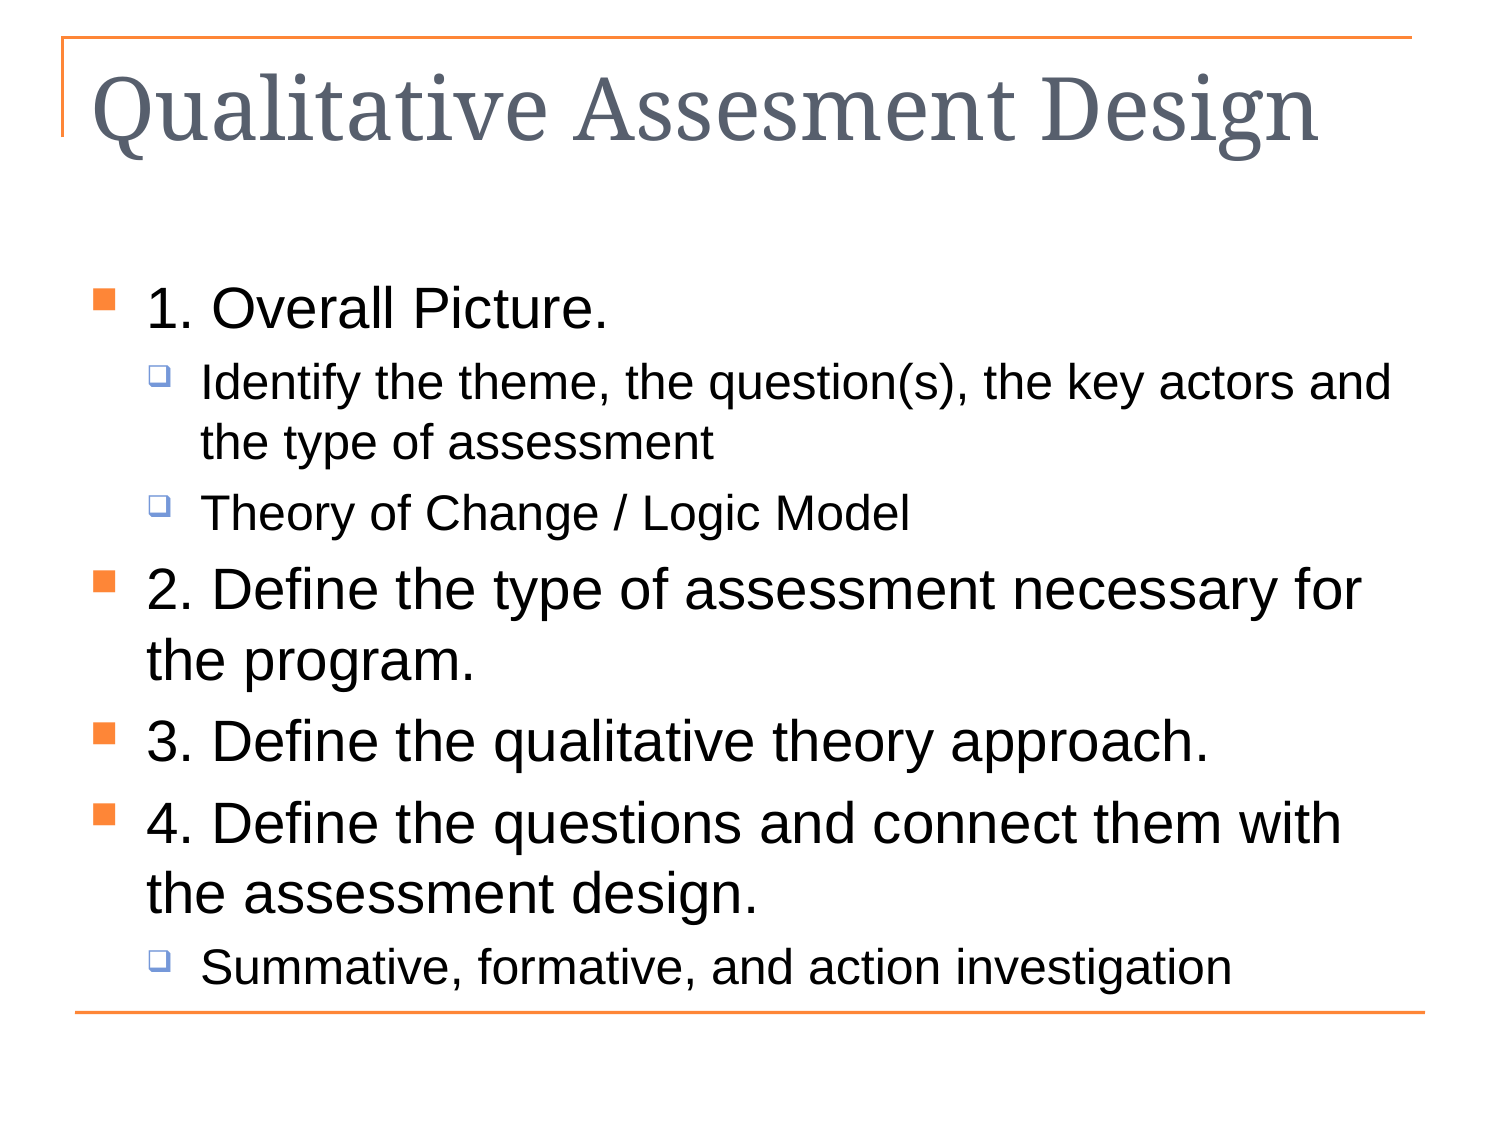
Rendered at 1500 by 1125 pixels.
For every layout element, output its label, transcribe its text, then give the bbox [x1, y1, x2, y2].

title Qualitative Assesment Design [75, 45, 1425, 233]
list 1. Overall Picture. Identify the theme, the question(s), the key actors and the type of assessment Theory of Change / Logic Model 2. Define the type of assessment necessary for the program. 3. Define the qualitative theory approach. 4. Define the questions and connect them with the assessment design. Summative, formative, and action investigation [75, 262, 1425, 1006]
